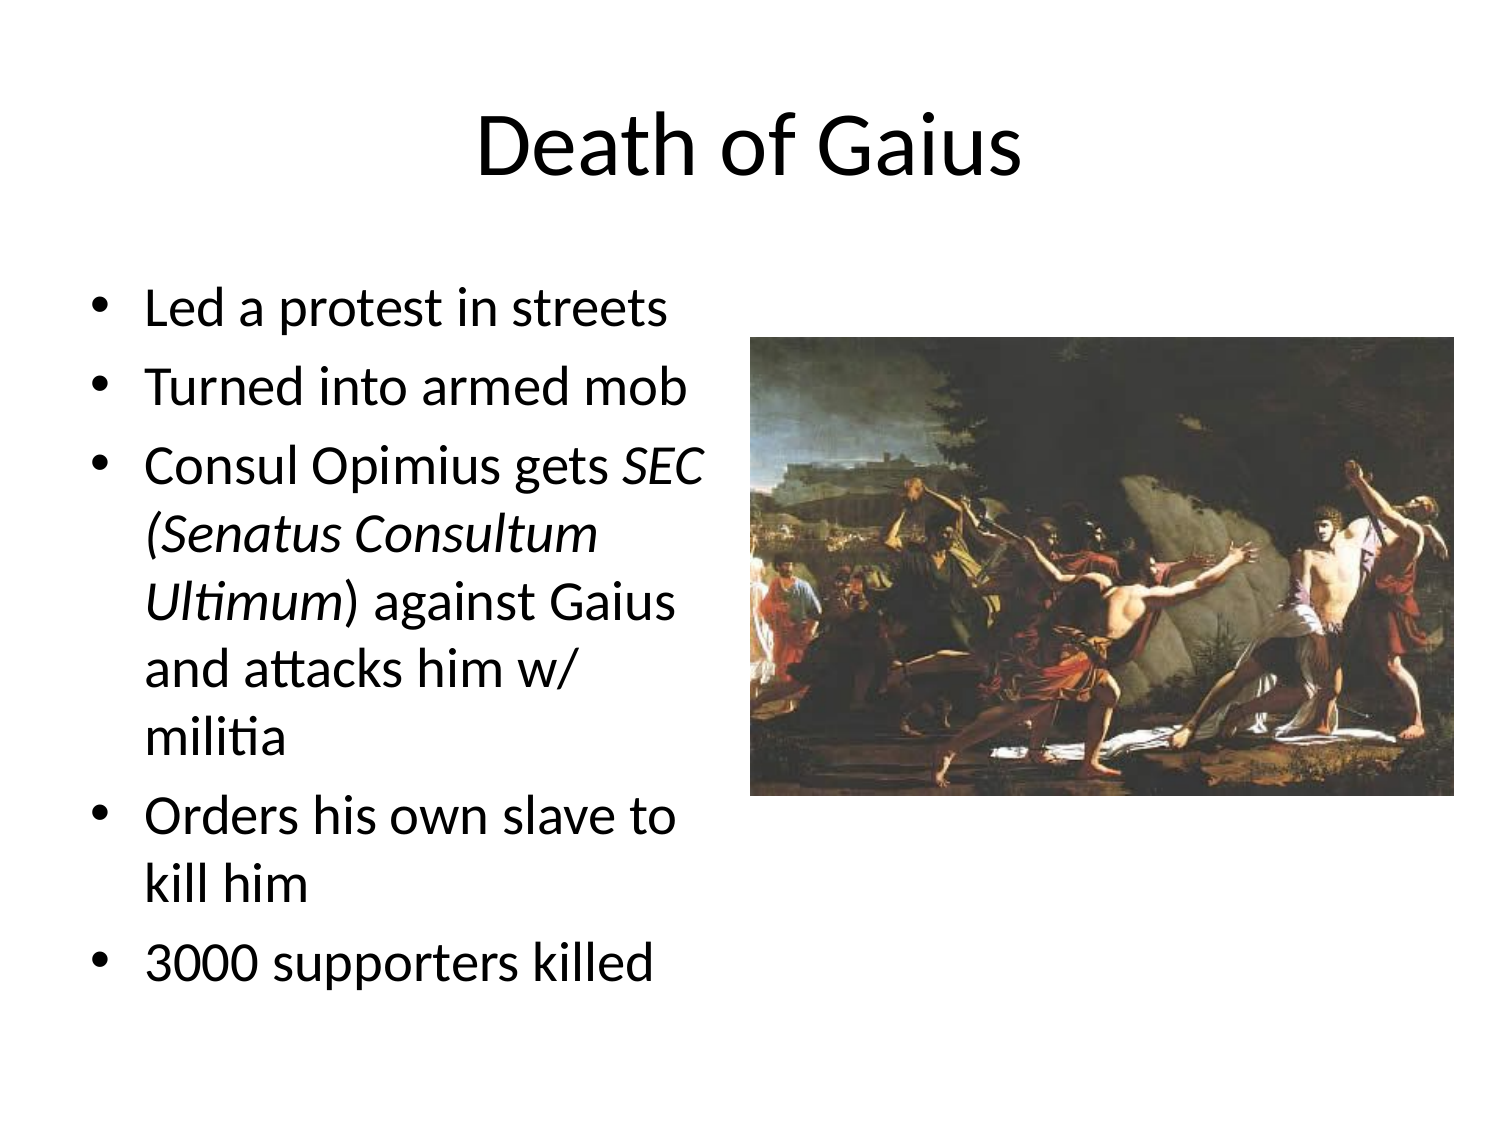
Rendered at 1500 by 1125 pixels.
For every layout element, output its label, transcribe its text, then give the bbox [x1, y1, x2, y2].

picture [749, 337, 1454, 796]
list Led a protest in streets Turned into armed mob Consul Opimius gets SEC (Senatus Consultum Ultimum) against Gaius and attacks him w/ militia Orders his own slave to kill him 3000 supporters killed [75, 262, 738, 1005]
title Death of Gaius [75, 45, 1425, 233]
